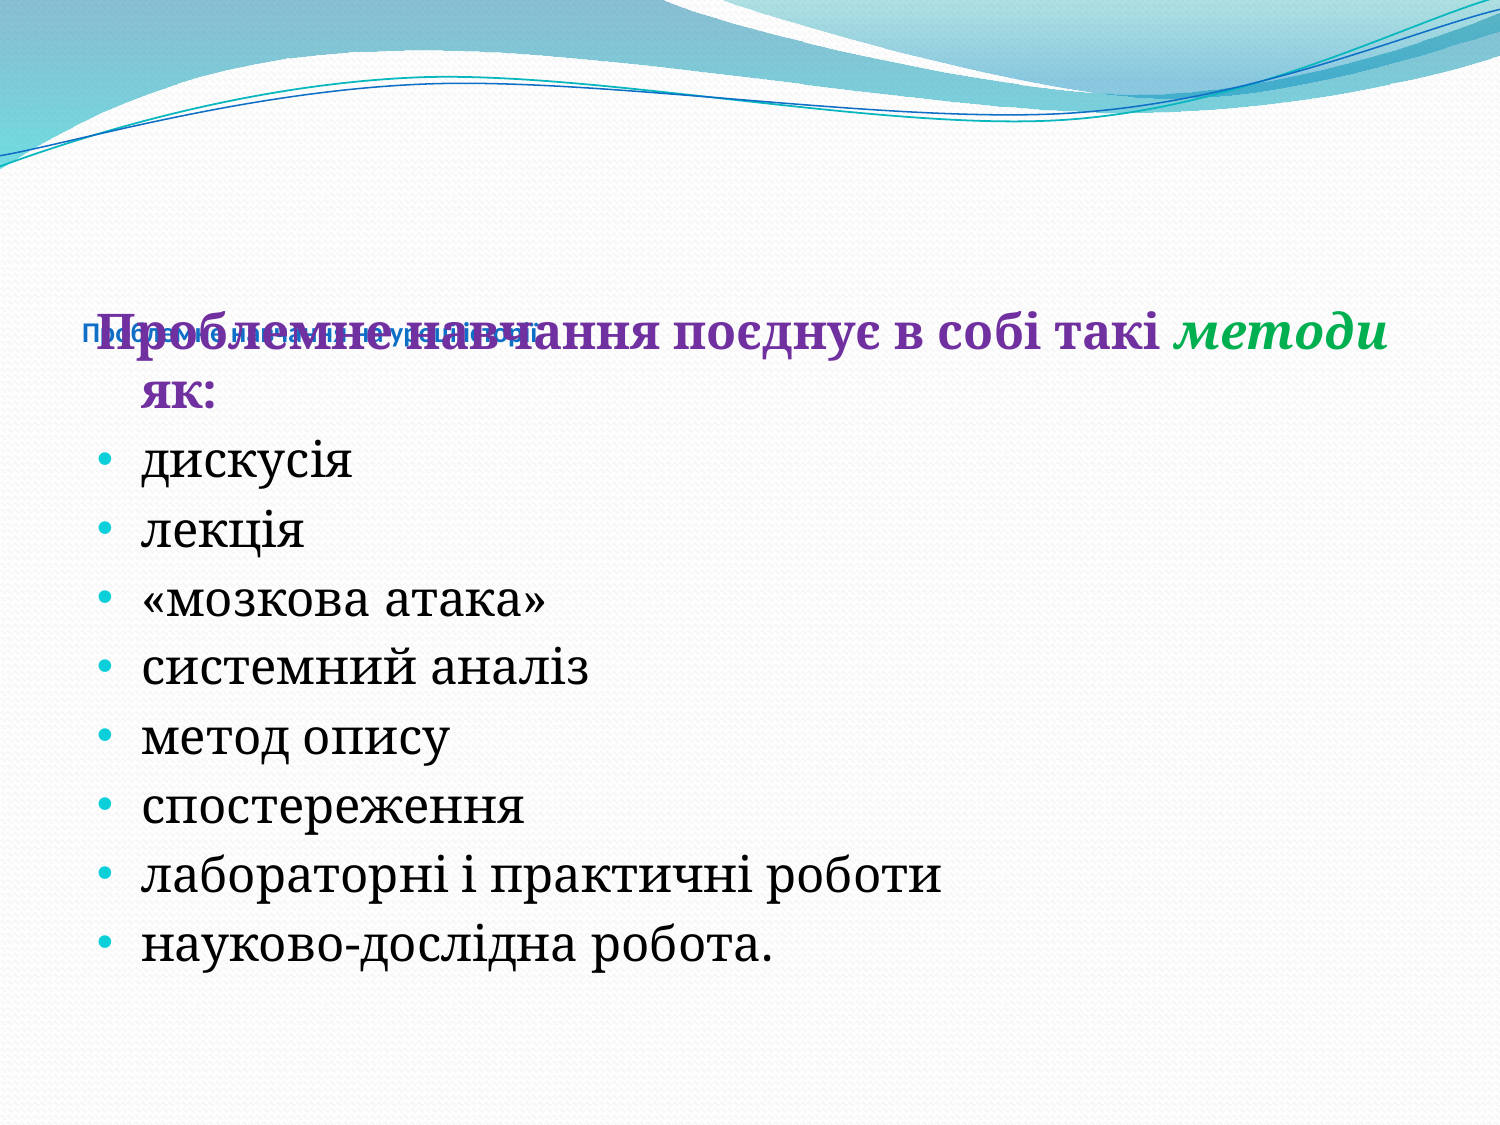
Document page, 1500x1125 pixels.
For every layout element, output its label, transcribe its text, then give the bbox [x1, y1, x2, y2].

list Проблемне навчання поєднує в собі такі методи як: дискусія лекція «мозкова атака» системний аналіз метод опису спостереження лабораторні і практичні роботи науково-дослідна робота. [82, 292, 1425, 985]
